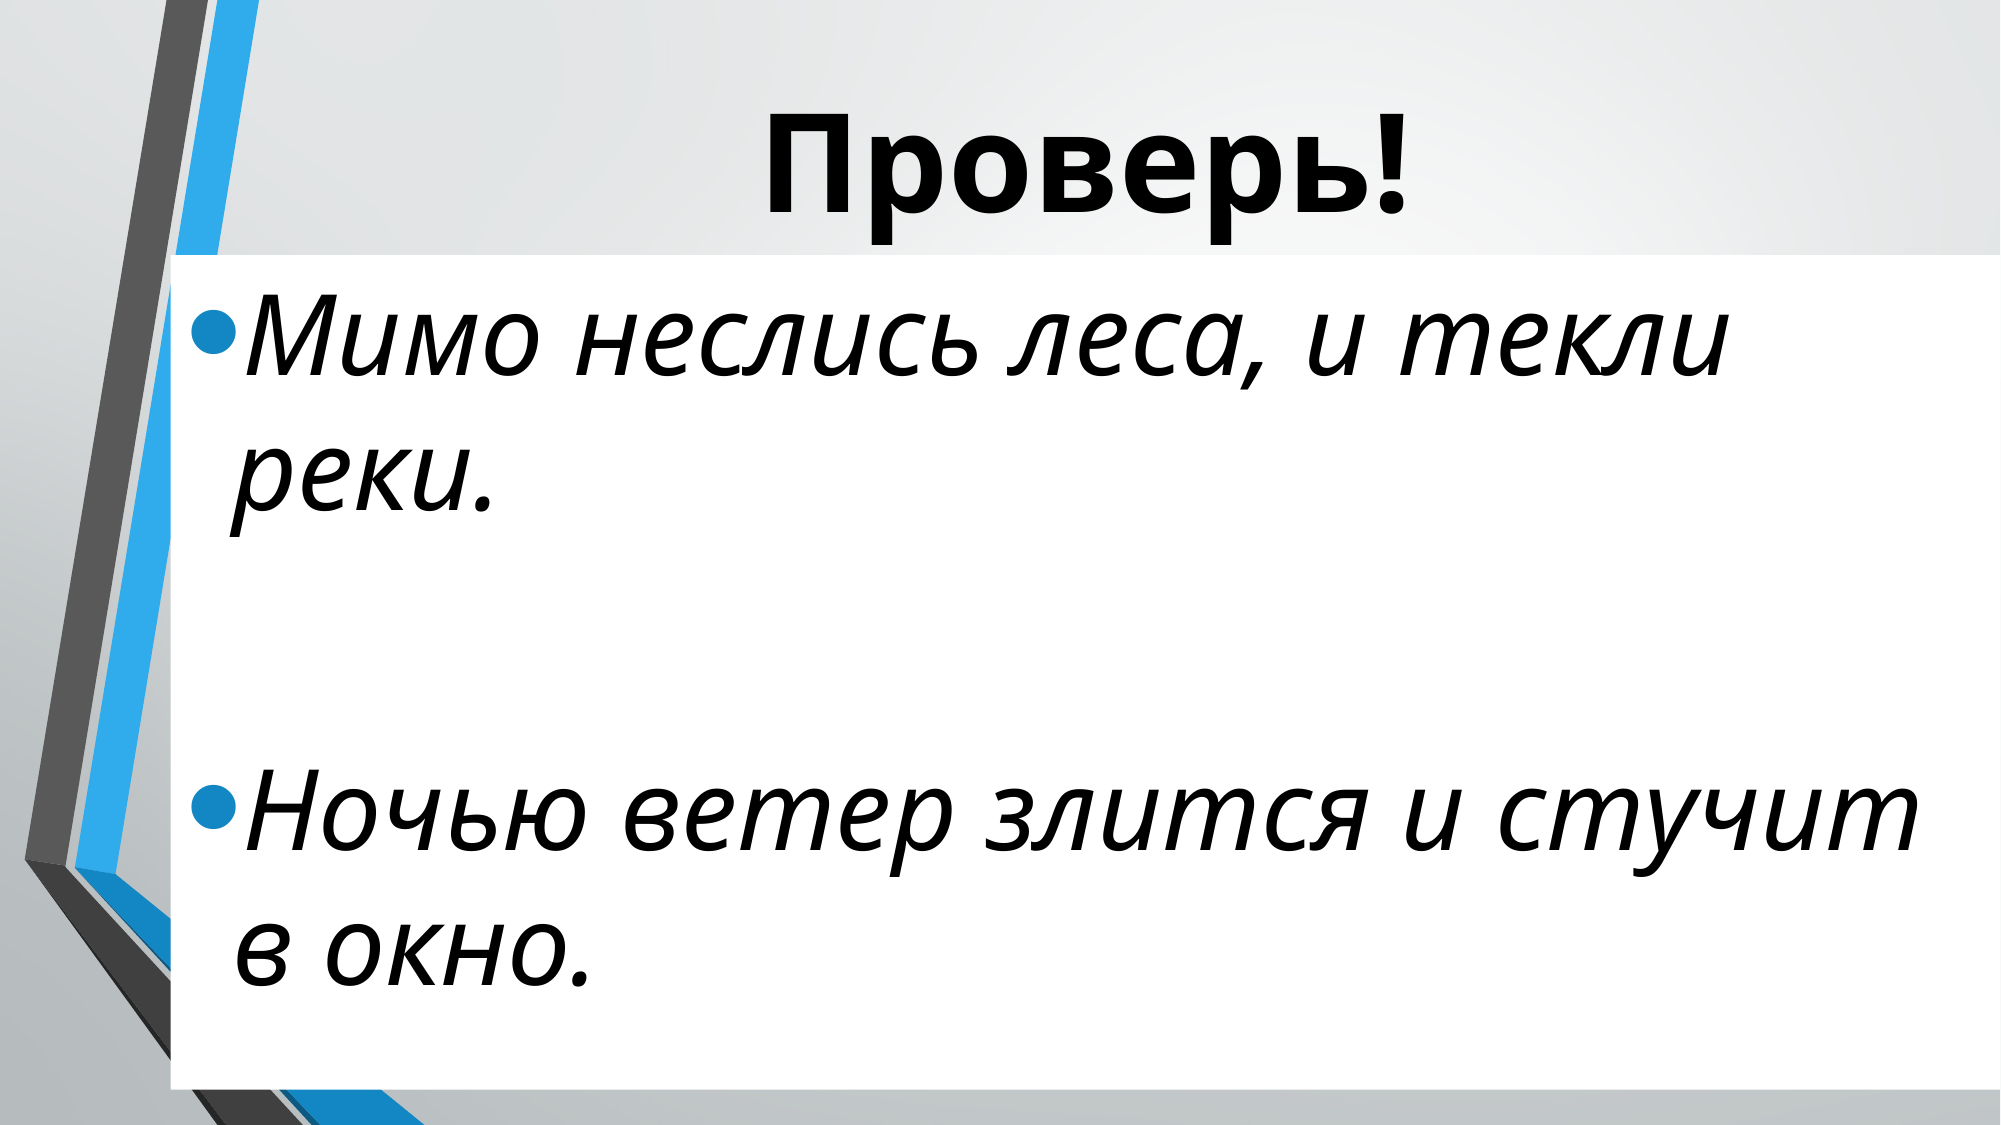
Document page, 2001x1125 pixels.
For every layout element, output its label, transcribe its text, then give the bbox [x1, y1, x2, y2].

title Проверь! [263, 14, 1908, 255]
list Мимо неслись леса, и текли реки. Ночью ветер злится и стучит в окно. [170, 255, 2000, 1090]
